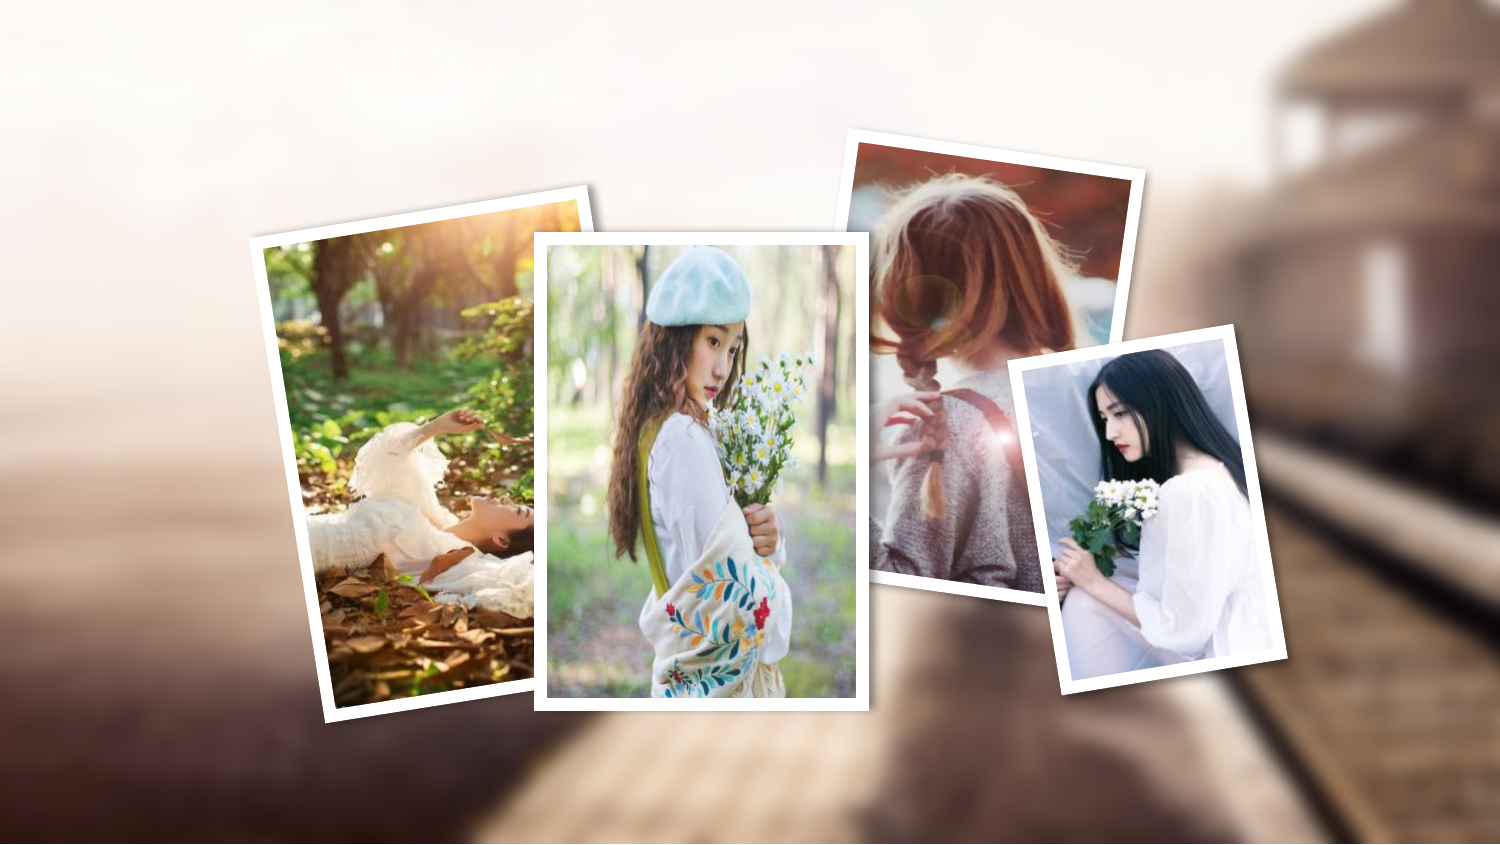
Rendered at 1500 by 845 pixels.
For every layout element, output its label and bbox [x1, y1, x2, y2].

text_box [839, 134, 1139, 601]
text_box [540, 238, 863, 705]
picture [0, 0, 1500, 844]
text_box [1014, 330, 1281, 689]
text_box [255, 191, 588, 717]
